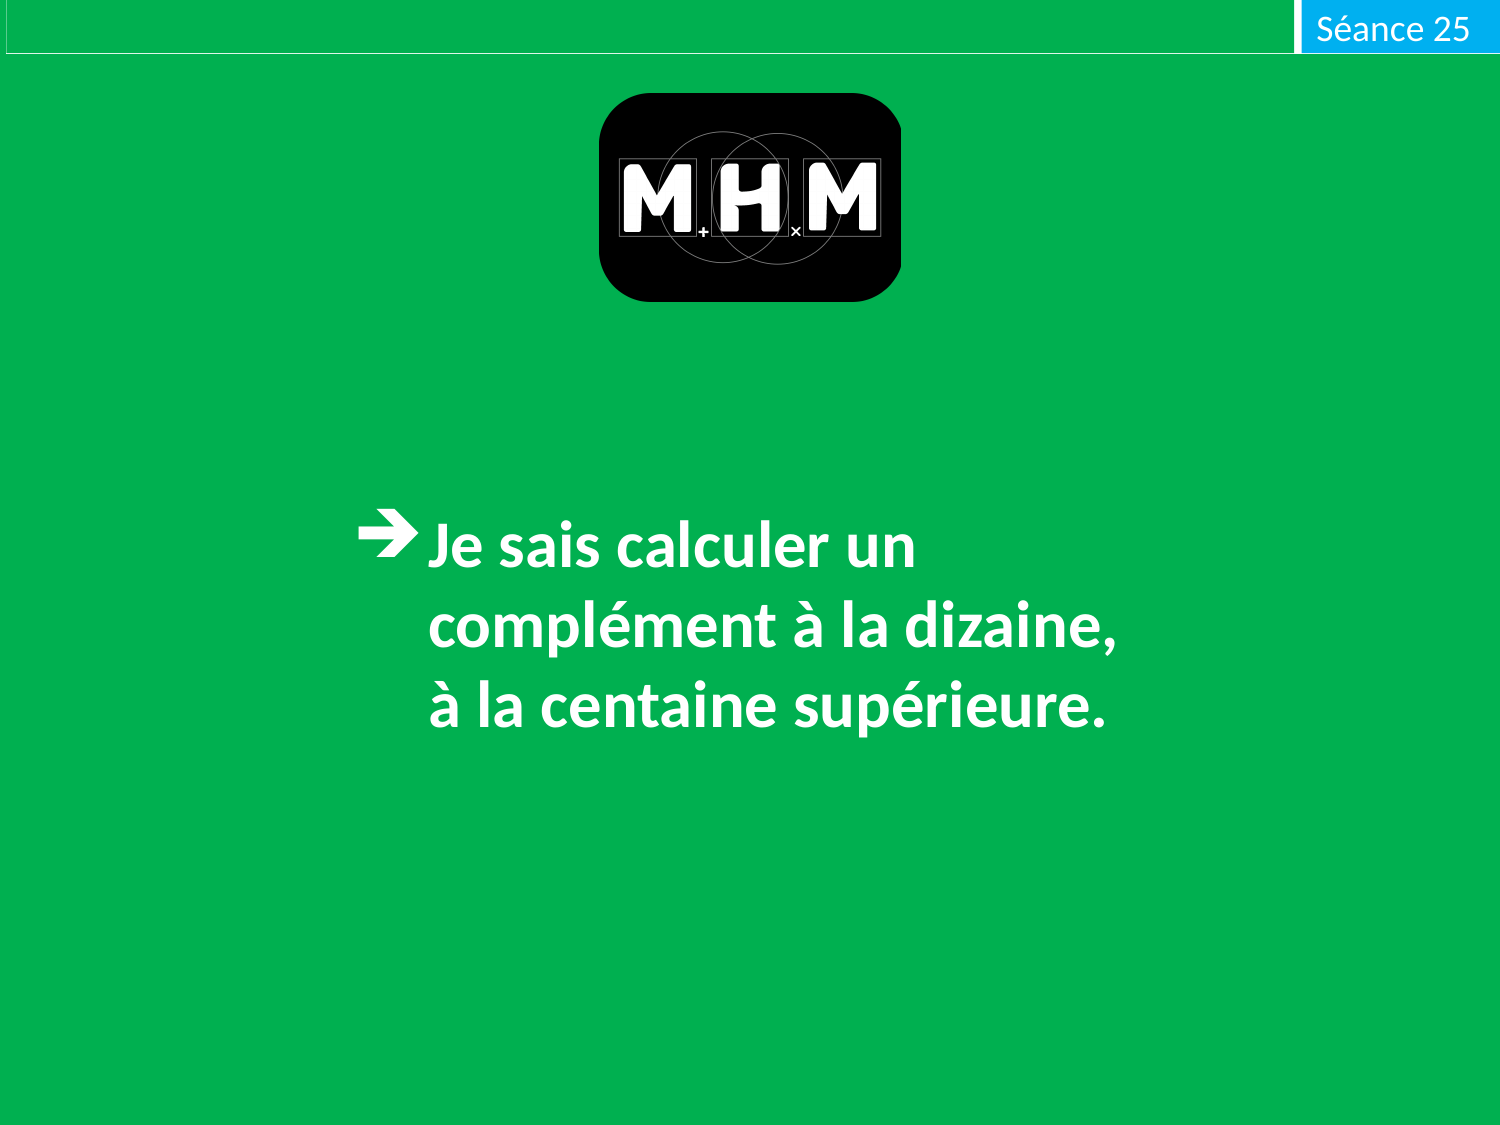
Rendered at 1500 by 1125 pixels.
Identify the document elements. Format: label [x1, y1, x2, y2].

text_box [0, 54, 1500, 1125]
